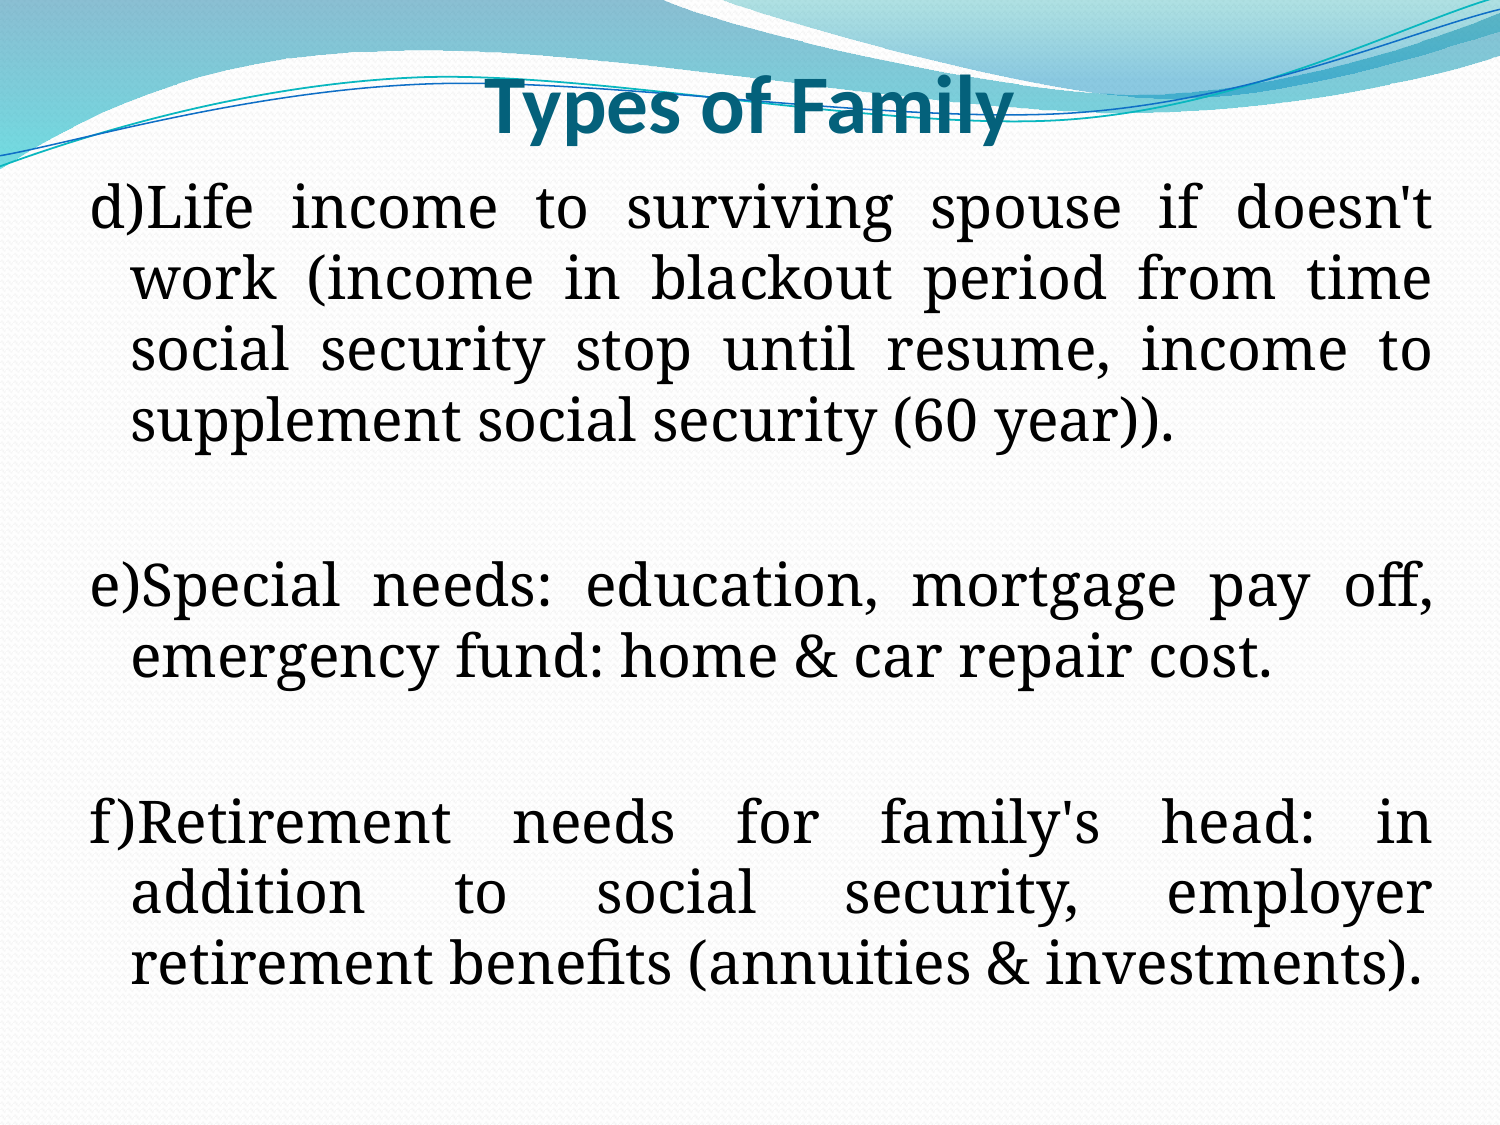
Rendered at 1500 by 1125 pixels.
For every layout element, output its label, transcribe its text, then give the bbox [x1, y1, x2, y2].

title Types of Family [75, 0, 1425, 150]
list d)Life income to surviving spouse if doesn't work (income in blackout period from time social security stop until resume, income to supplement social security (60 year)). e)Special needs: education, mortgage pay off, emergency fund: home & car repair cost. f)Retirement needs for family's head: in addition to social security, employer retirement benefits (annuities & investments). [75, 162, 1450, 1038]
